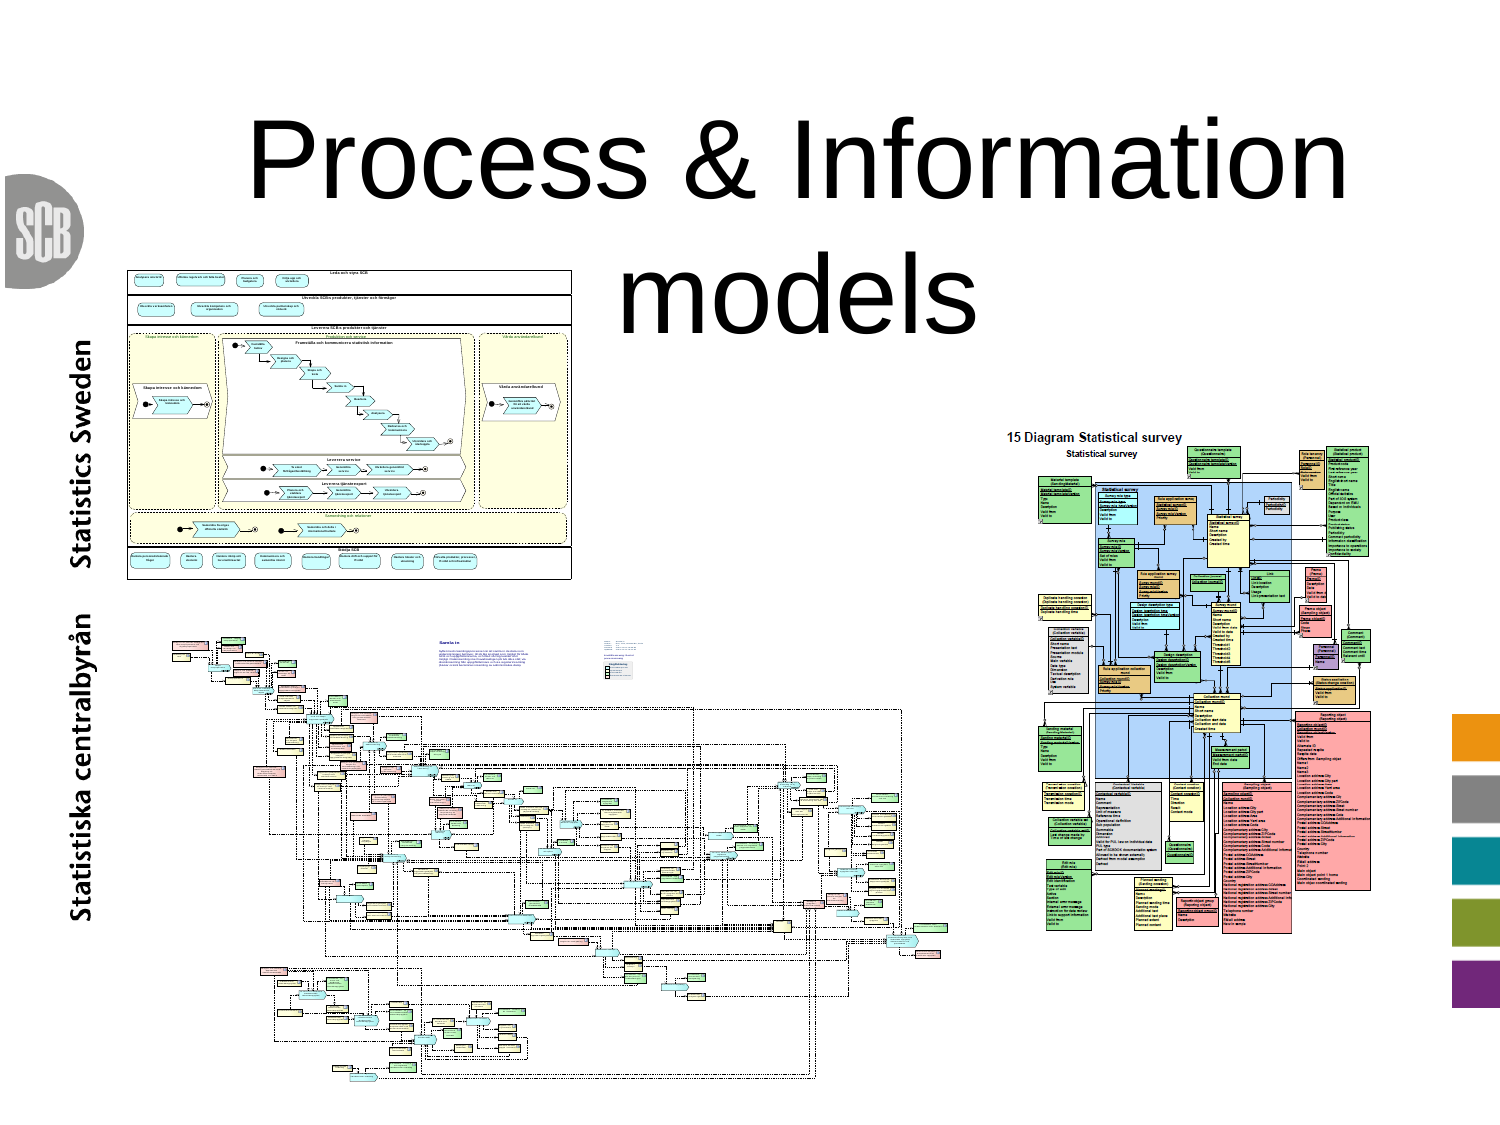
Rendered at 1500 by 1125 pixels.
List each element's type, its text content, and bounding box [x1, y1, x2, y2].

picture [5, 174, 97, 921]
picture [170, 637, 949, 1083]
picture [1452, 714, 1500, 1008]
text_box Process & Information models [171, 78, 1425, 266]
picture [122, 265, 576, 587]
picture [997, 421, 1390, 941]
